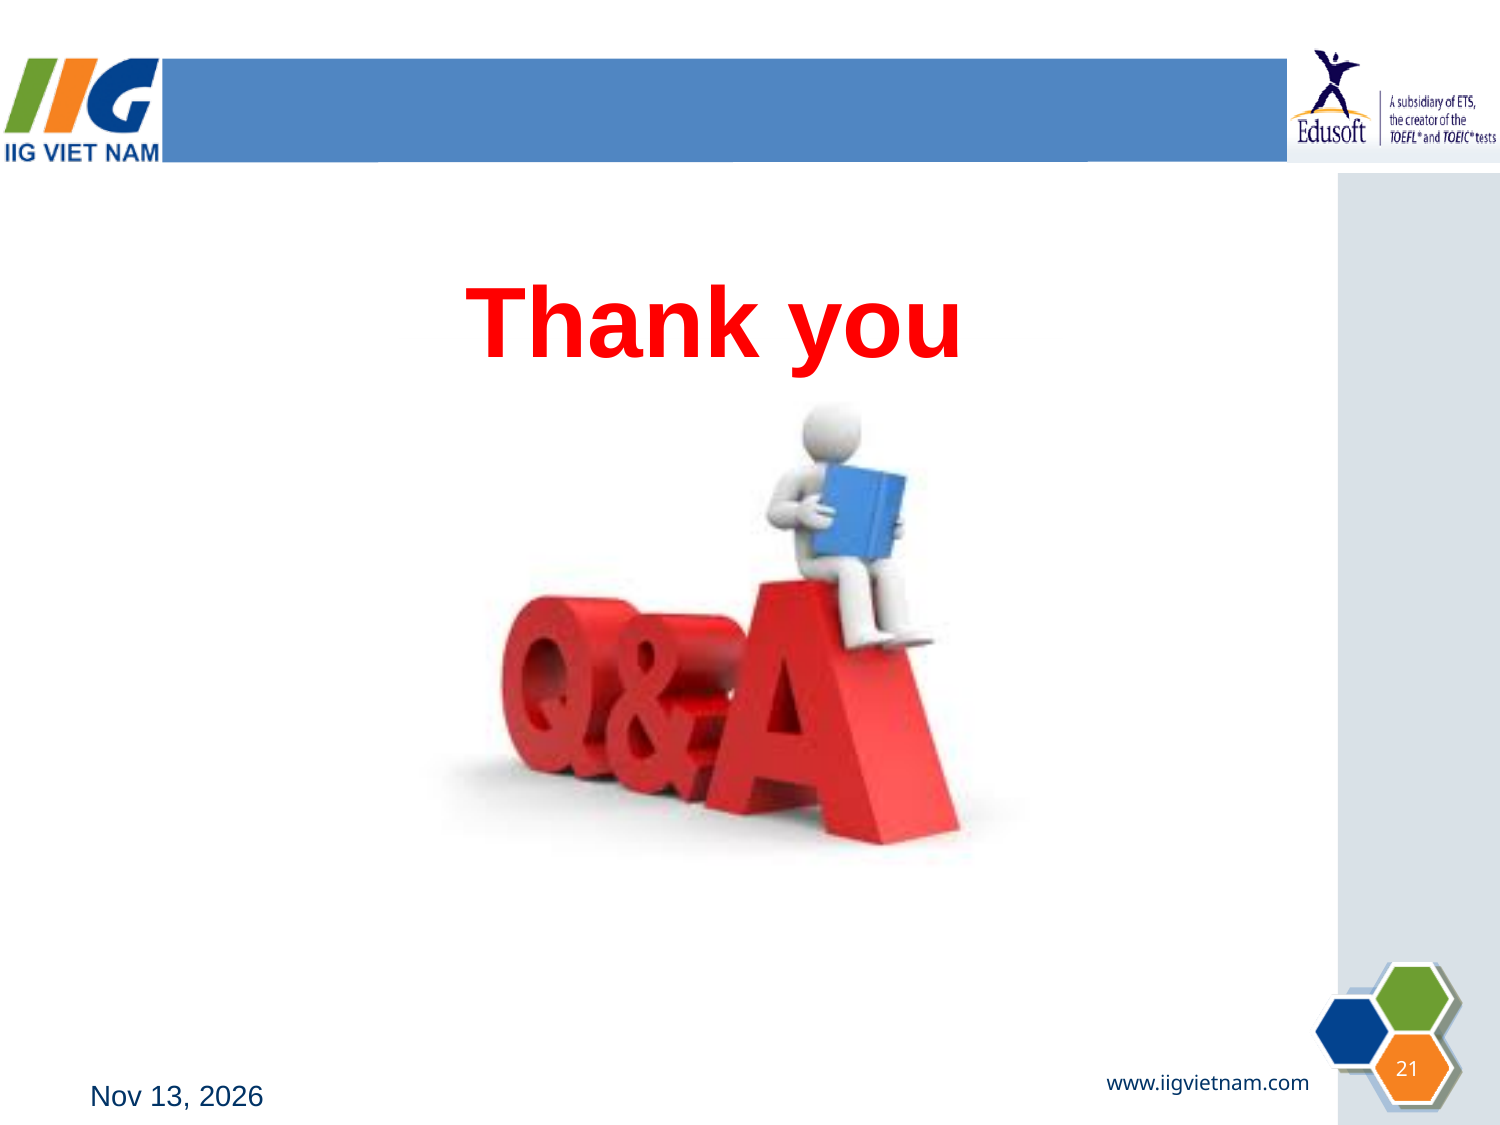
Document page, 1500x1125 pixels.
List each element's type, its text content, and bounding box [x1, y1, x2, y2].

slide_number 21 [1359, 1047, 1435, 1086]
picture [1286, 0, 1500, 173]
text_box Thank you [450, 249, 981, 333]
slide_number 13-Sep-13 [75, 1069, 425, 1110]
picture [0, 56, 165, 163]
picture [1309, 962, 1463, 1110]
footer www.iigvietnam.com [849, 1062, 1325, 1101]
picture [399, 336, 1063, 913]
